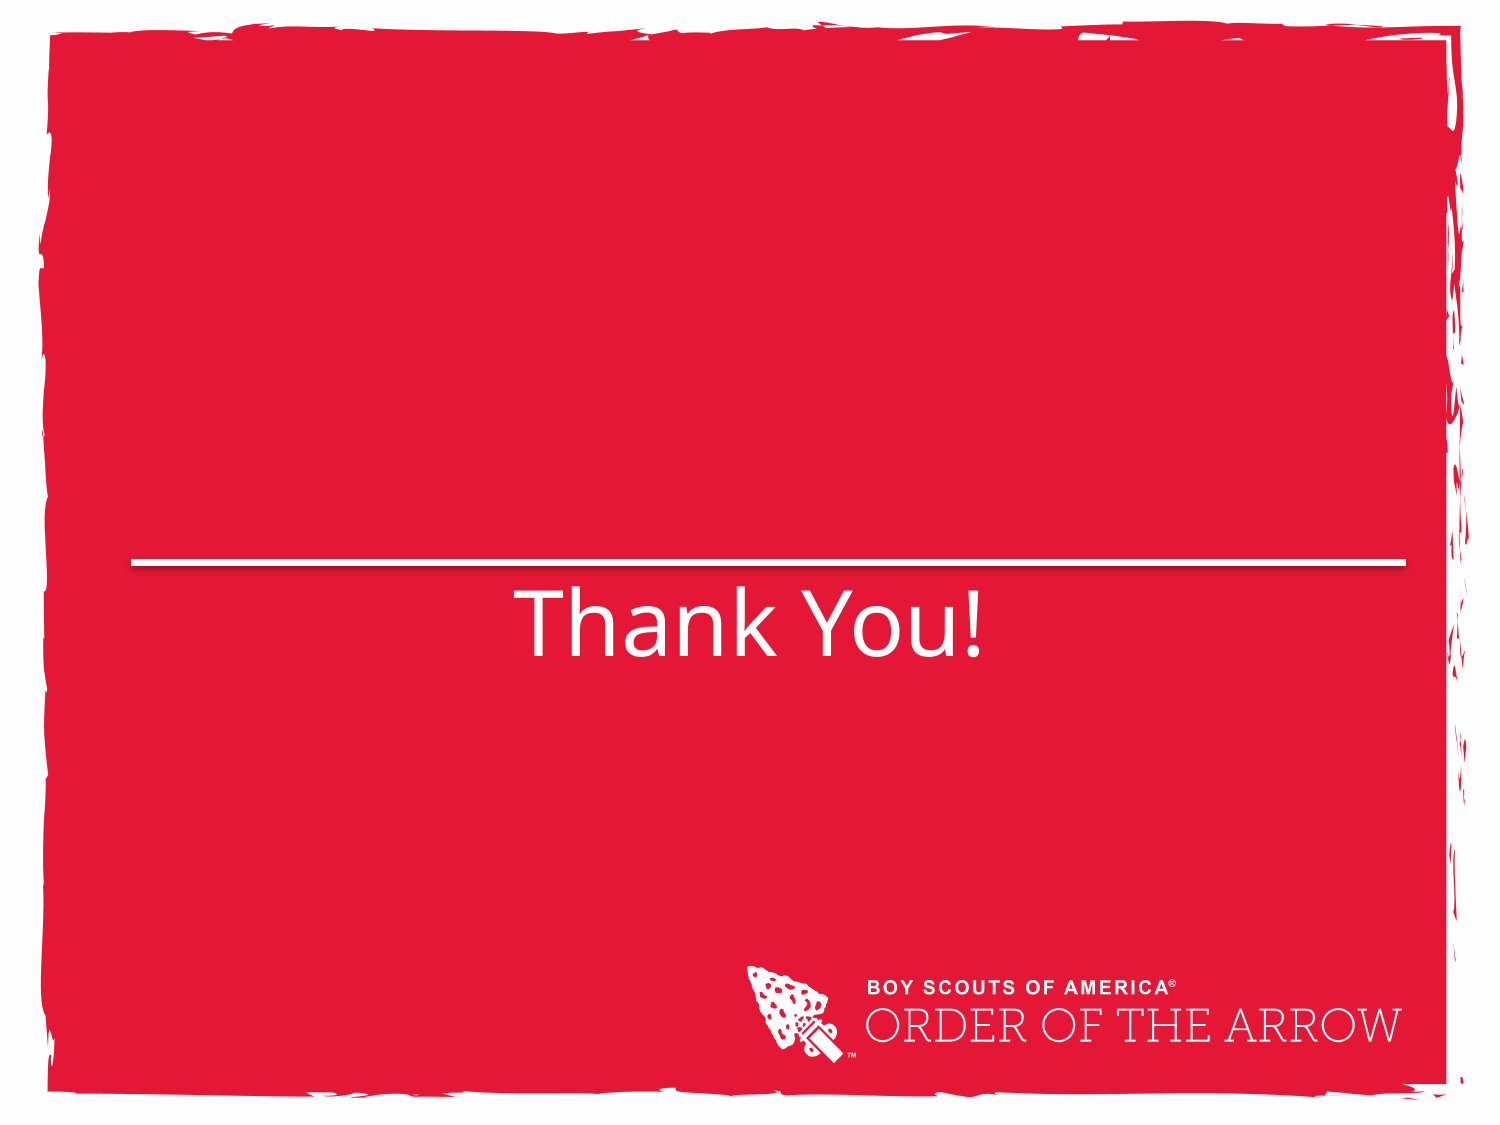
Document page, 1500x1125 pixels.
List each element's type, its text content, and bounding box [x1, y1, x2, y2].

title Thank You! [112, 499, 1388, 741]
picture [0, 0, 1500, 1125]
